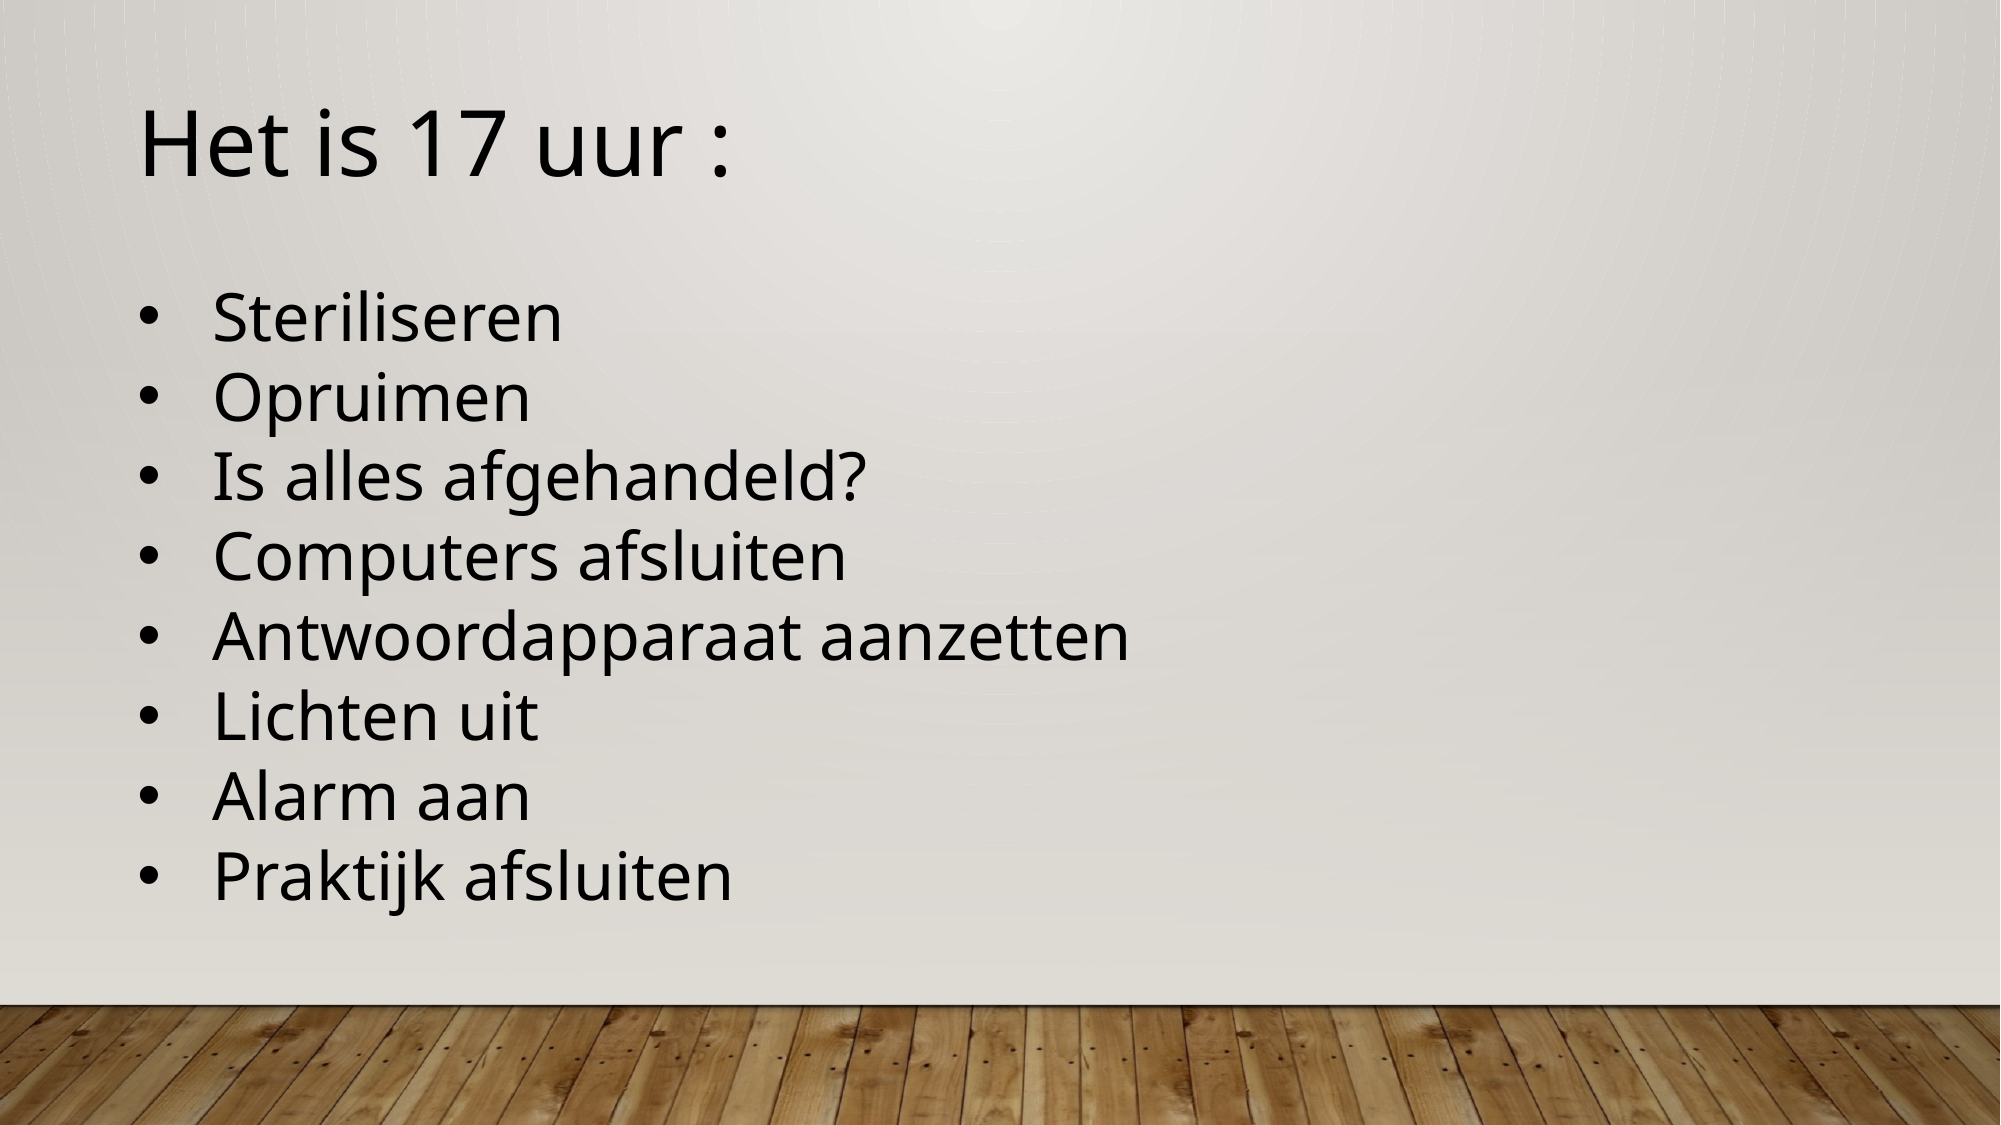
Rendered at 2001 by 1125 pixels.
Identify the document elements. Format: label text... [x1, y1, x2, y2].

picture [0, 1005, 2000, 1125]
text_box Het is 17 uur : Steriliseren Opruimen Is alles afgehandeld? Computers afsluiten Antwoordapparaat aanzetten Lichten uit Alarm aan Praktijk afsluiten [122, 77, 1148, 922]
